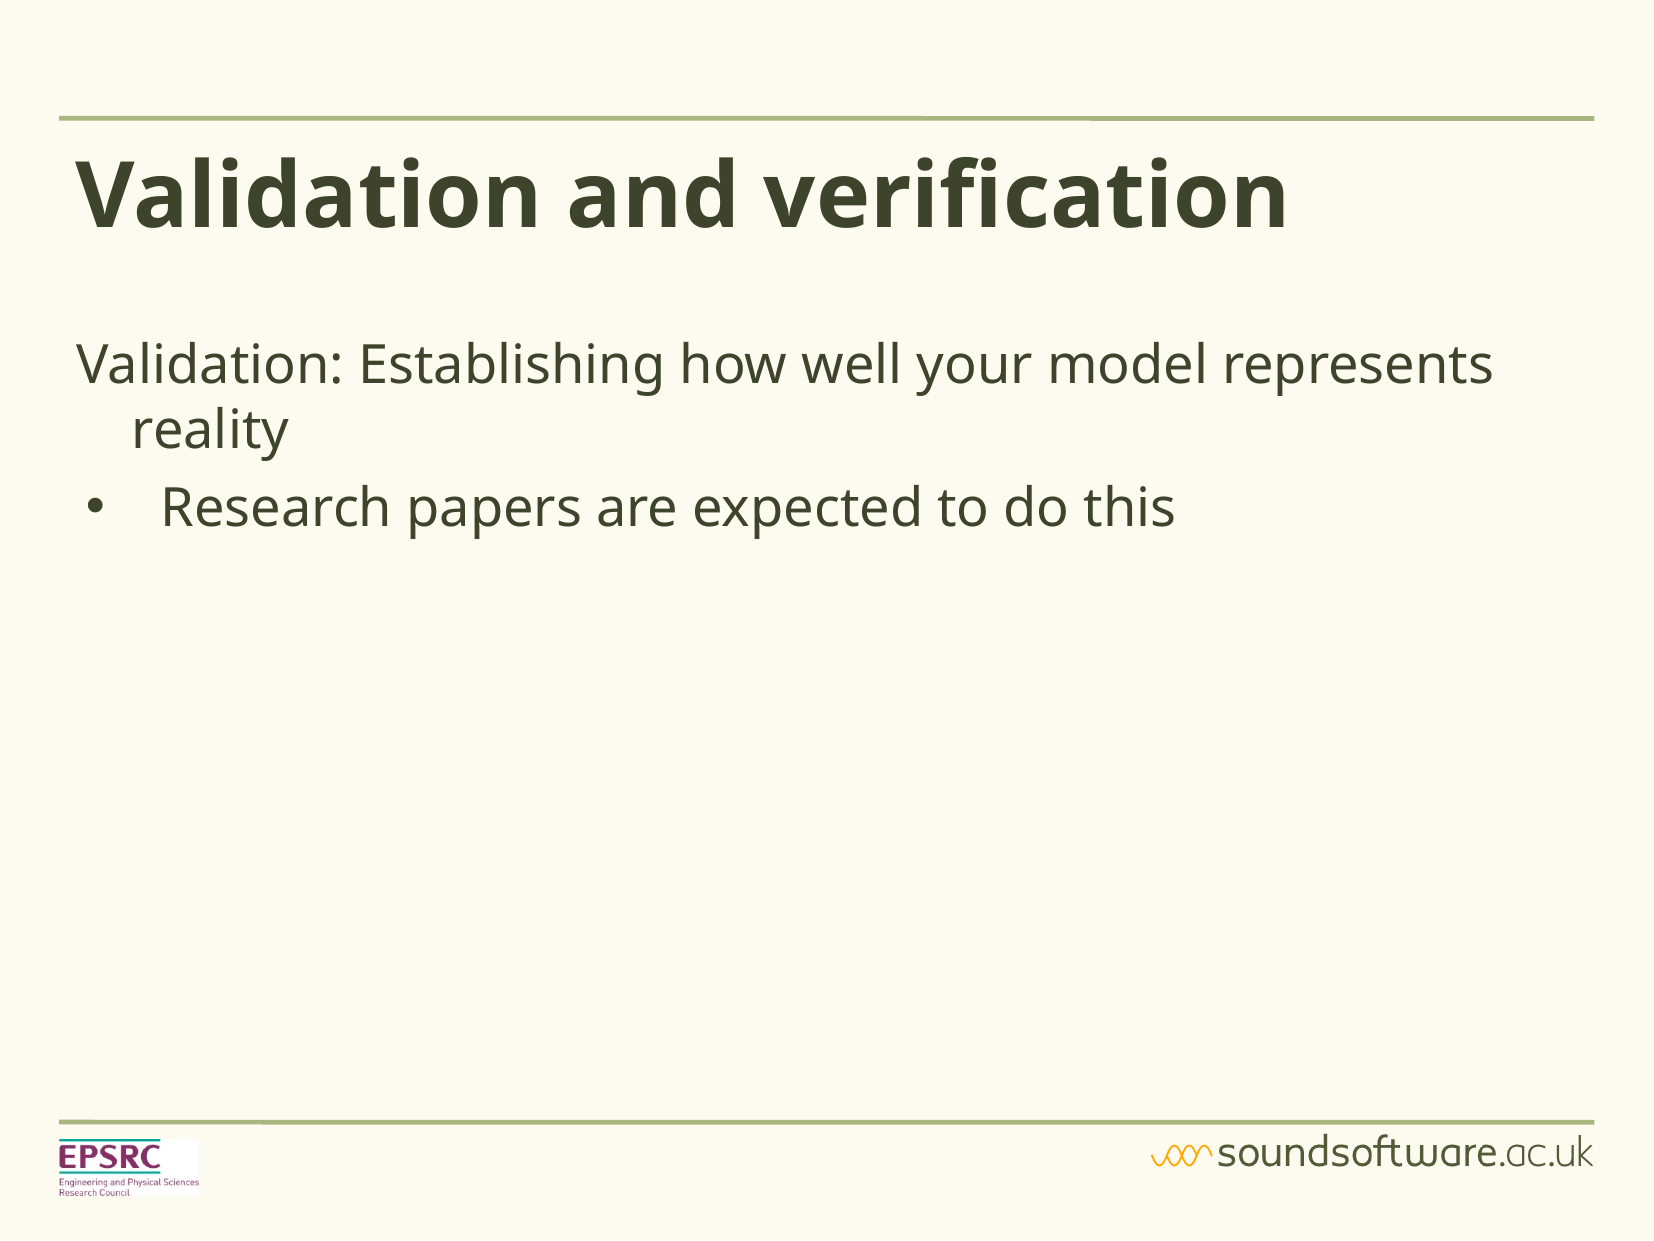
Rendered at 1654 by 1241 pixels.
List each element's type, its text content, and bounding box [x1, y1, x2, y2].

picture [59, 1139, 199, 1196]
picture [1151, 1133, 1593, 1167]
list Validation: Establishing how well your model represents reality Research papers are expected to do this [59, 321, 1592, 1138]
title Validation and verification [59, 118, 1592, 264]
